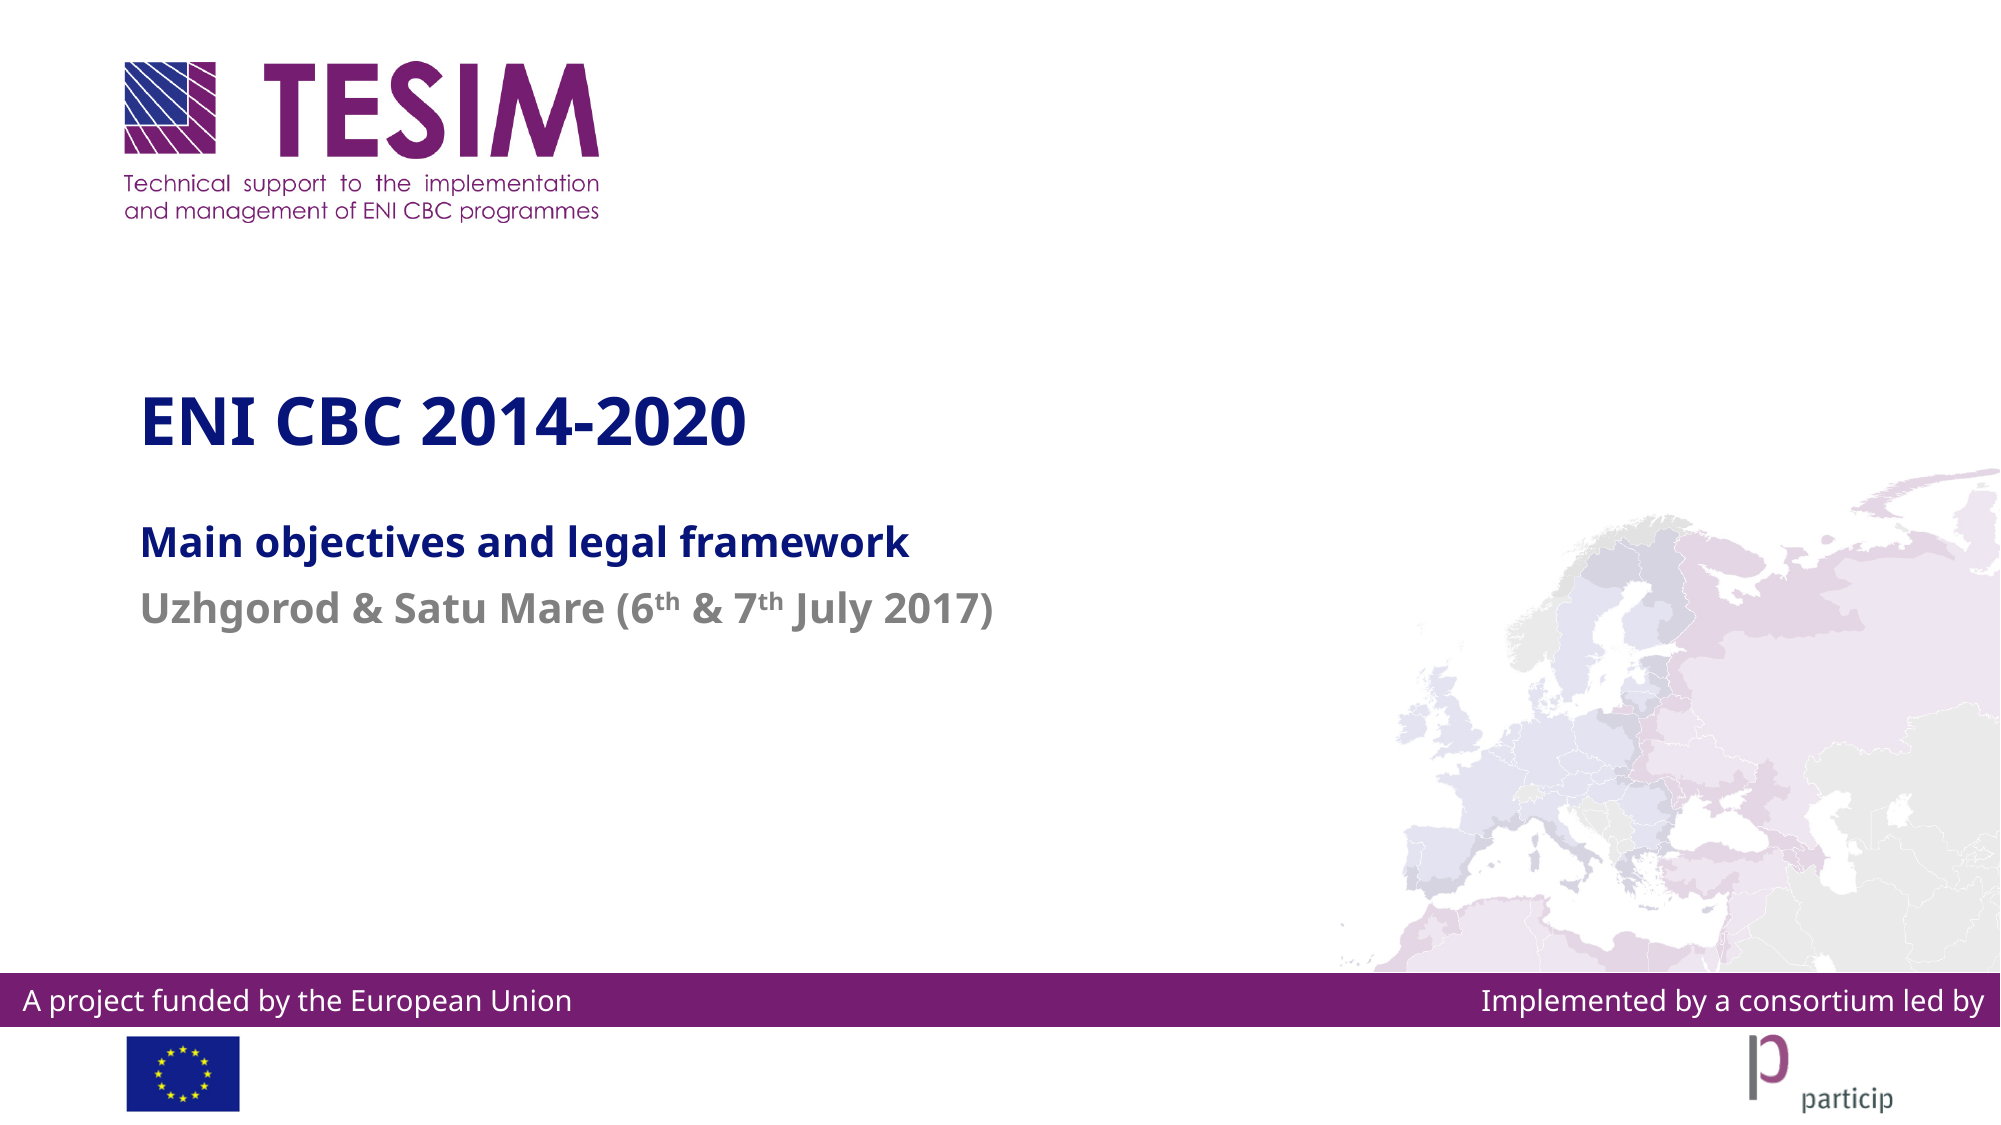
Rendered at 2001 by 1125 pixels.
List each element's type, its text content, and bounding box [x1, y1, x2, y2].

picture [1749, 1034, 1893, 1114]
picture [124, 1034, 242, 1114]
title ENI CBC 2014-2020 [124, 337, 1134, 468]
subtitle Main objectives and legal framework Uzhgorod & Satu Mare (6th & 7th July 2017) [124, 514, 1134, 644]
picture [124, 61, 599, 223]
